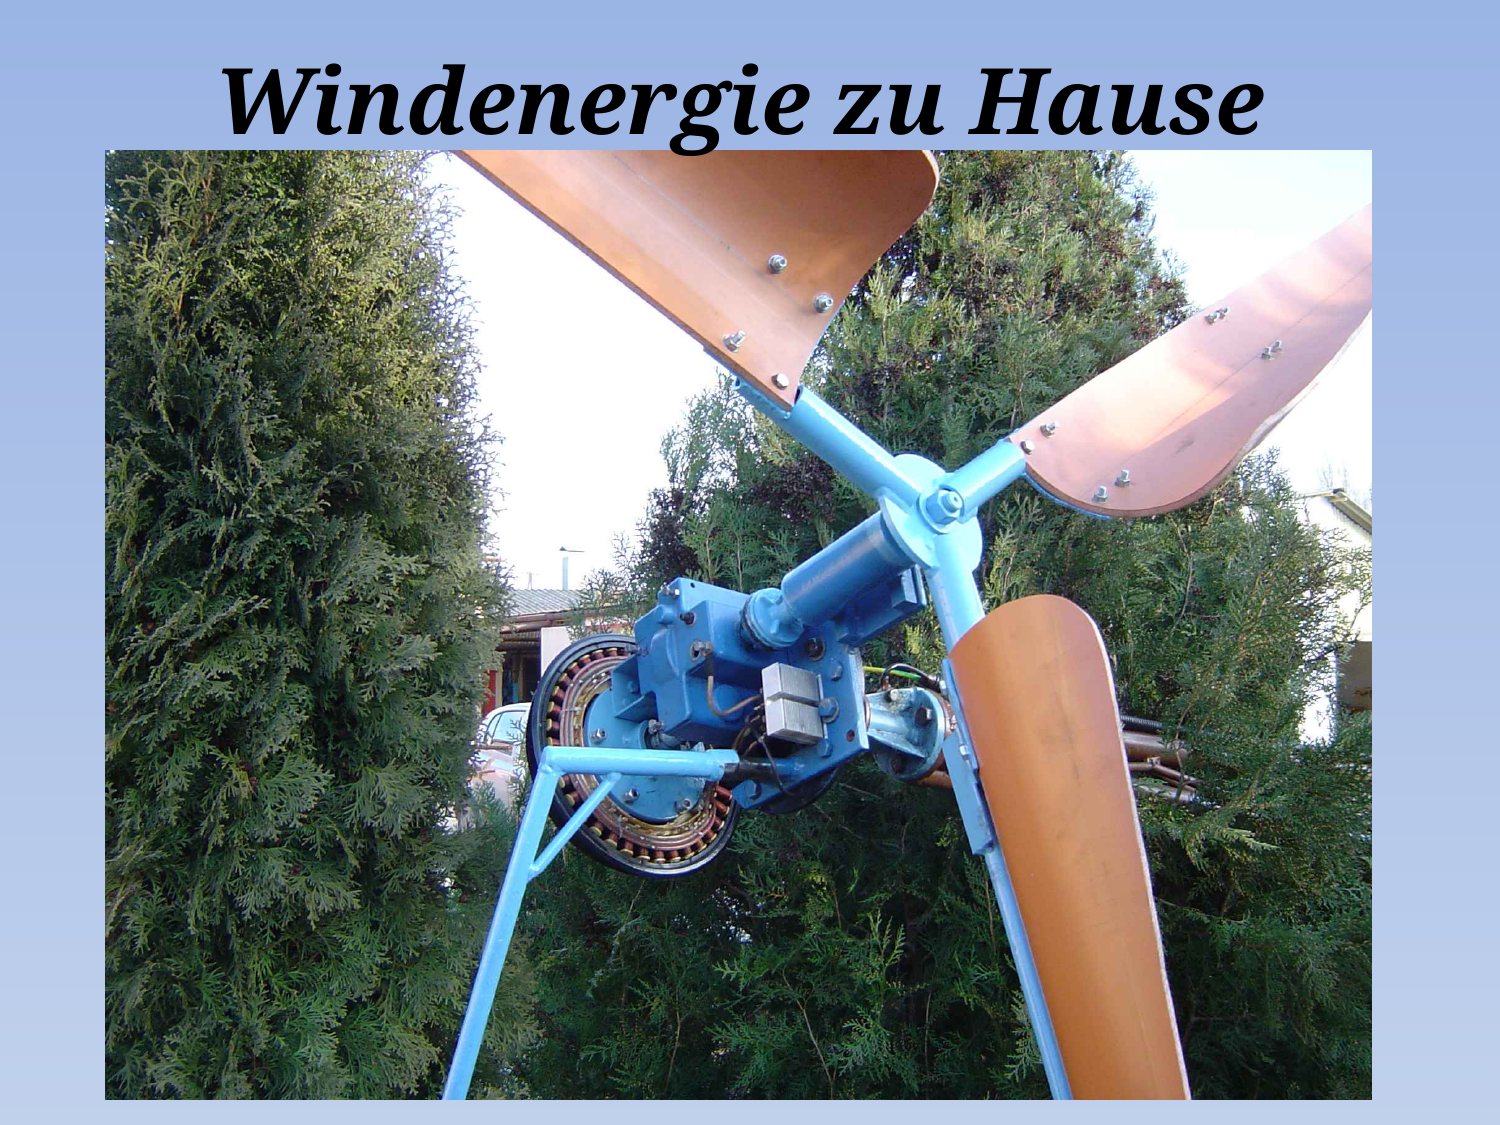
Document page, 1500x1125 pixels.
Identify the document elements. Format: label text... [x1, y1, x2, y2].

title Windenergie zu Hause [64, 4, 1415, 192]
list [105, 149, 1372, 1100]
